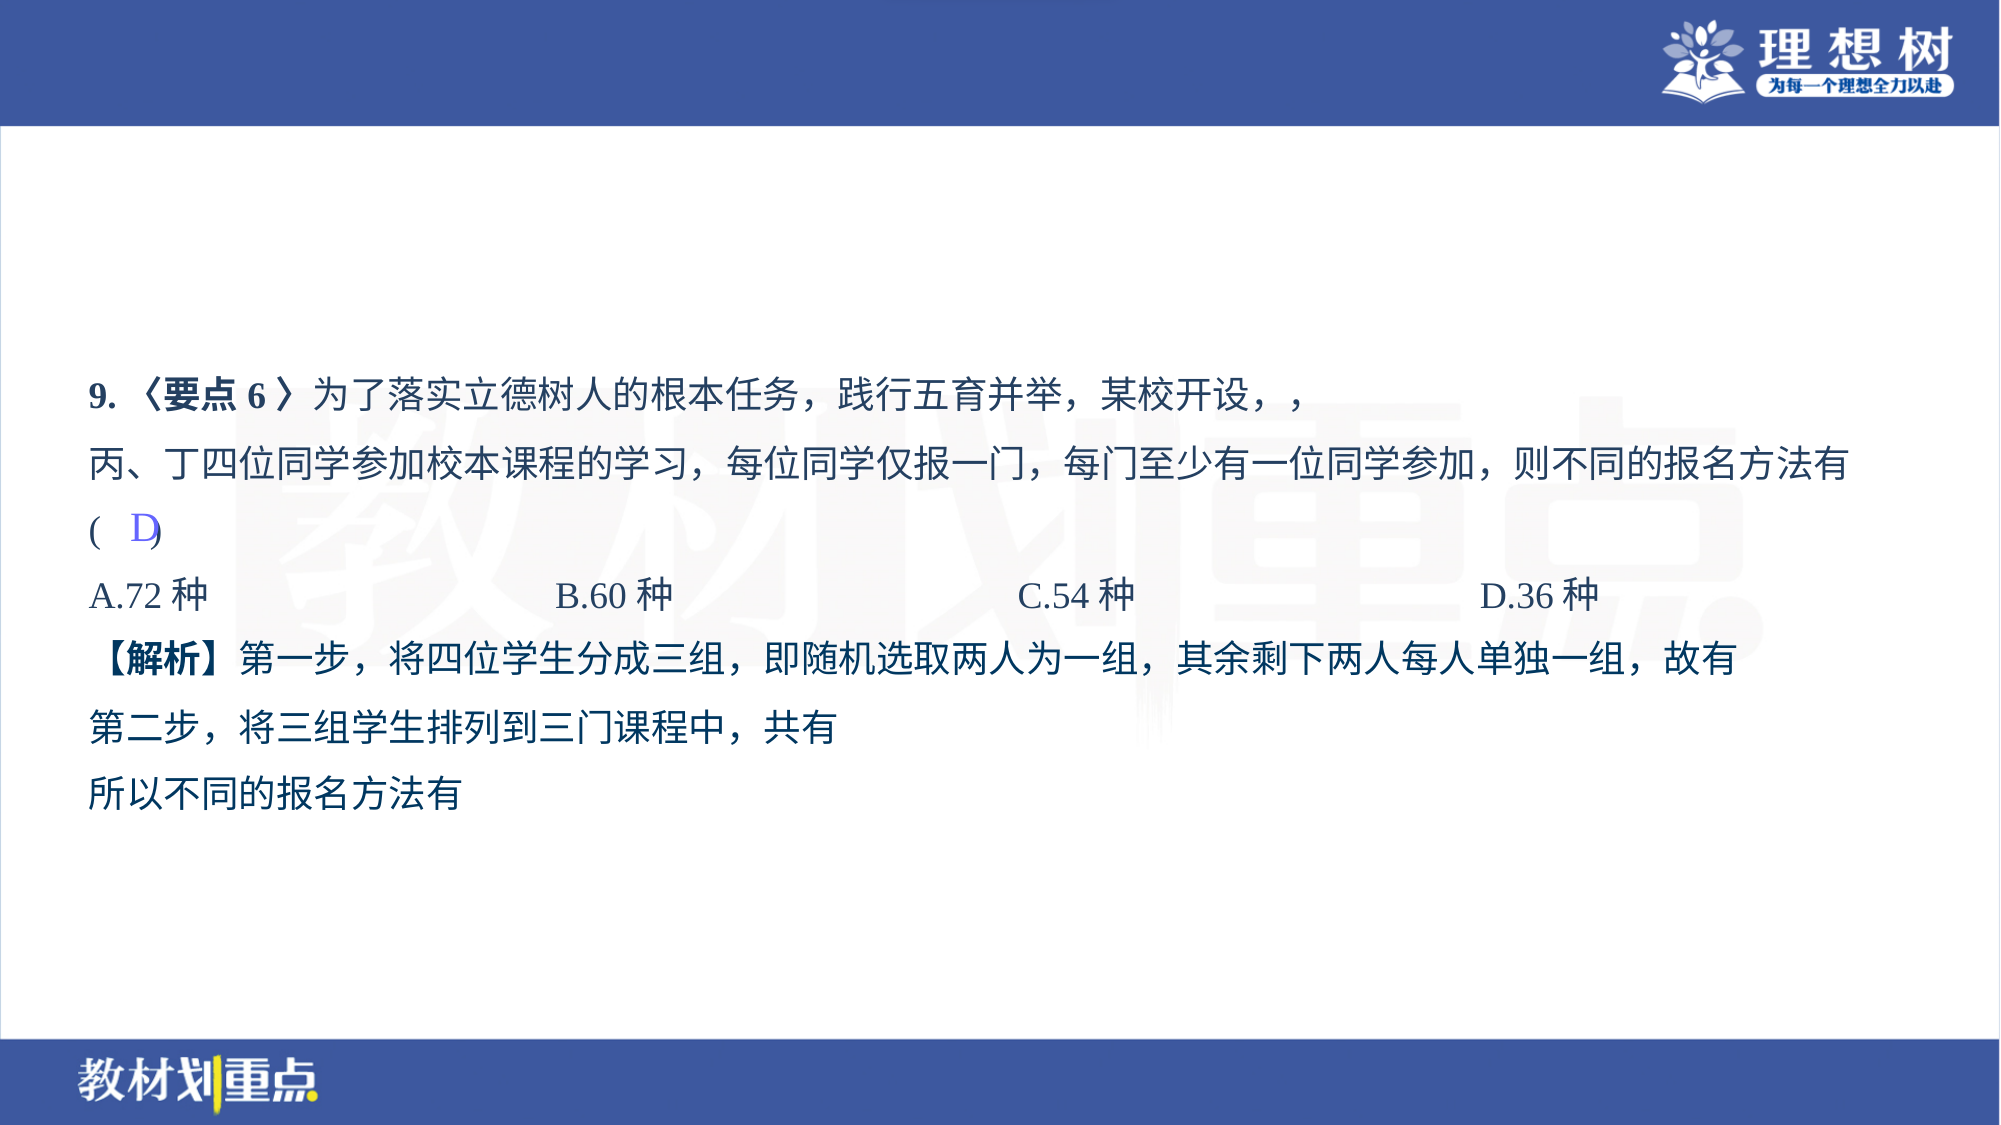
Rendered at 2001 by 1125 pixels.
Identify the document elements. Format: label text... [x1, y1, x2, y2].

picture [0, 0, 2000, 1125]
text_box D [115, 497, 176, 548]
text_box A.72种 B.60种 C.54种 D.36种 [88, 549, 1911, 609]
